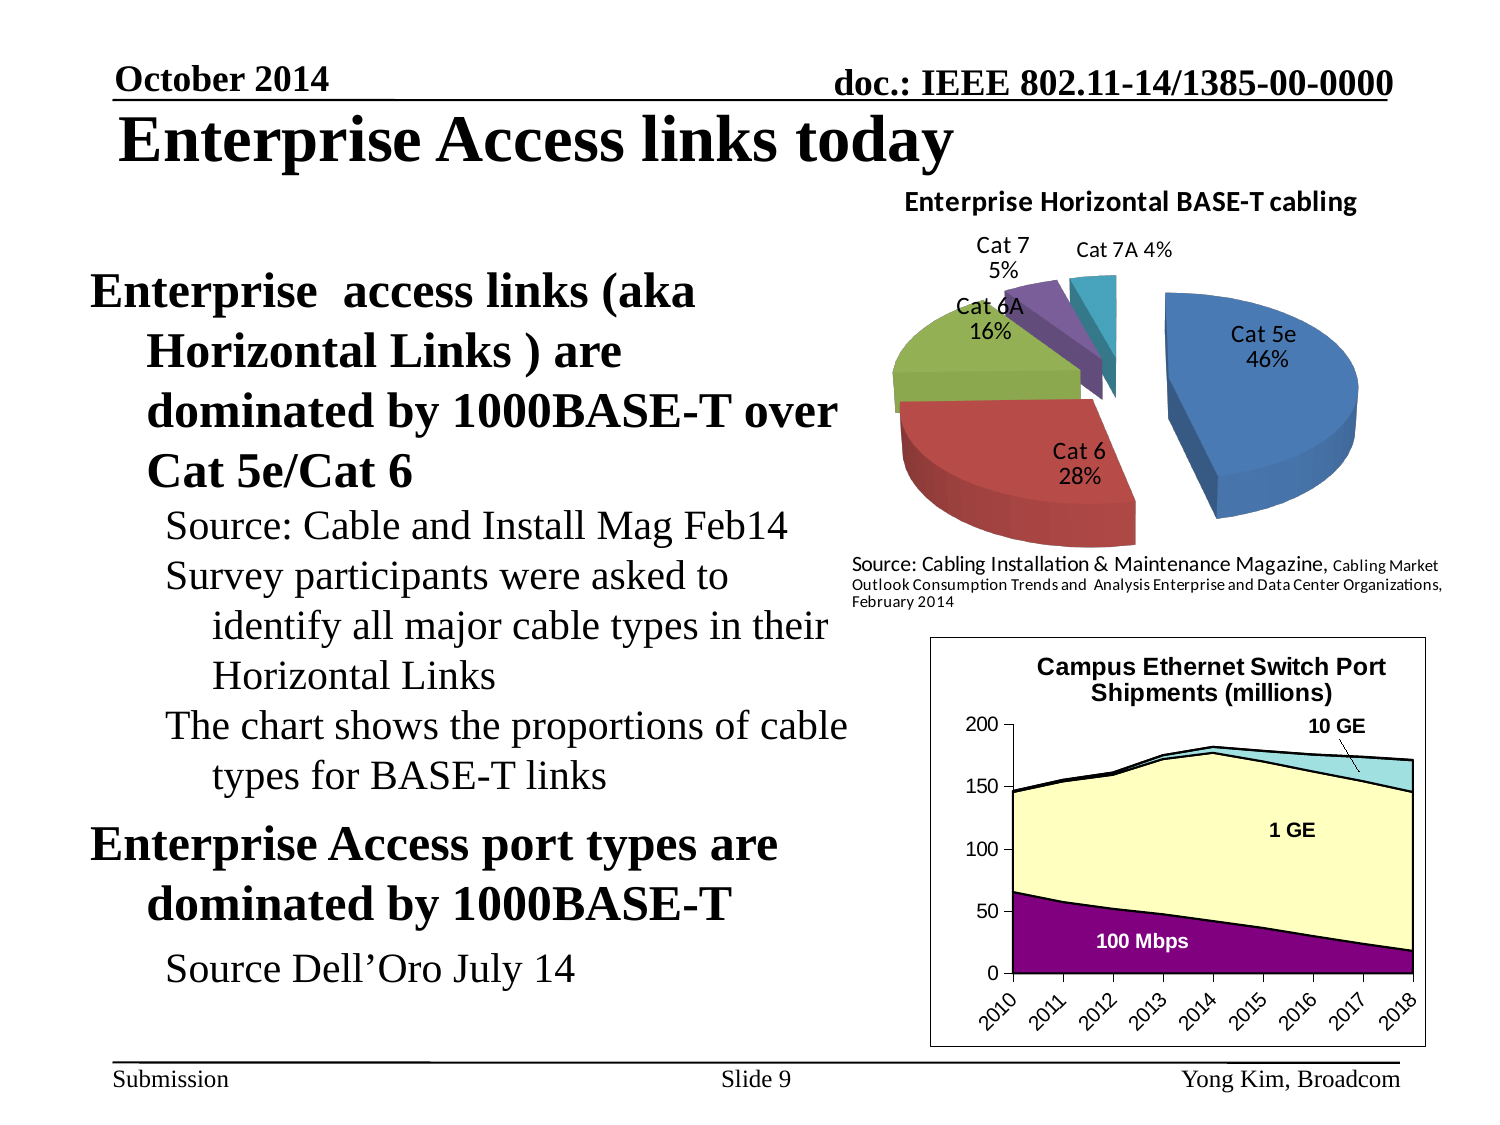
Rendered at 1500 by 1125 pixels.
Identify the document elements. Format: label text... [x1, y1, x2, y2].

title Enterprise Access links today [12, 74, 1063, 195]
slide_number Slide 9 [712, 1061, 800, 1123]
footer Yong Kim, Broadcom [878, 1061, 1402, 1093]
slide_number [114, 54, 423, 100]
list Enterprise access links (aka Horizontal Links ) are dominated by 1000BASE‐T over Cat 5e/Cat 6 Source: Cable and Install Mag Feb14 Survey participants were asked to identify all major cable types in their Horizontal Links The chart shows the proportions of cable types for BASE-T links Enterprise Access port types are dominated by 1000BASE-T Source Dell’Oro July 14 [74, 249, 876, 1006]
chart [799, 162, 1463, 1048]
